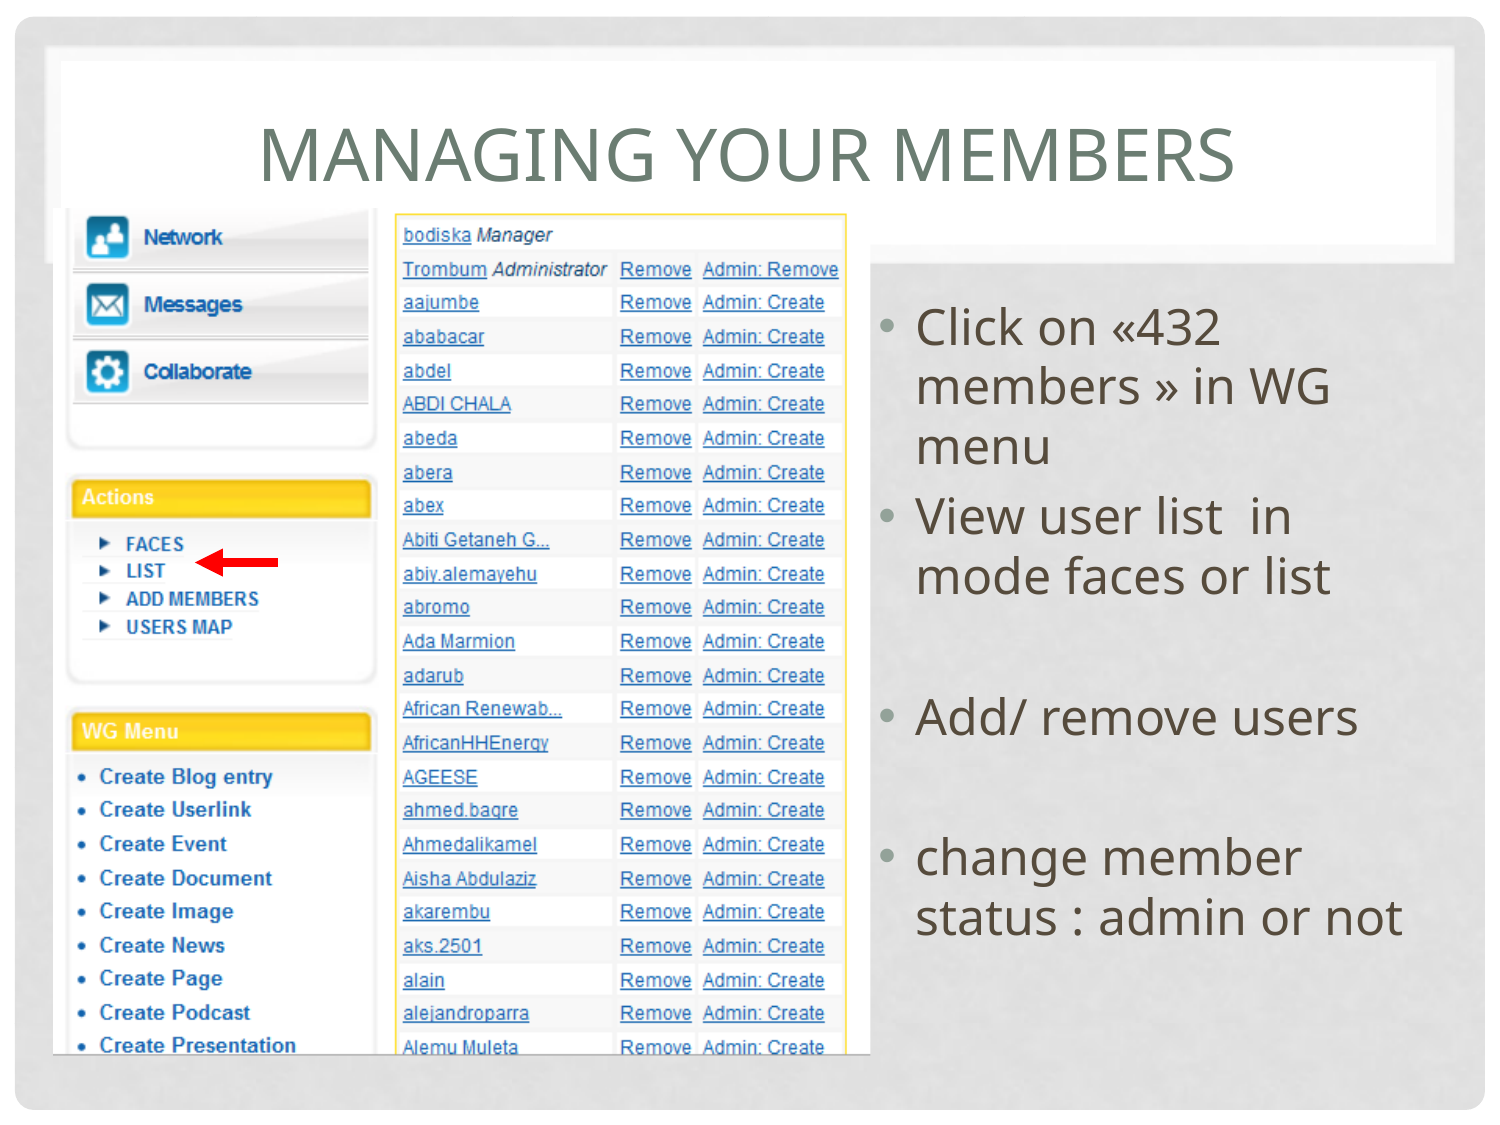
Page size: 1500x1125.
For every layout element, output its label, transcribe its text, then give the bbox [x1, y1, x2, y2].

title Managing your members [69, 66, 1425, 238]
list Click on «432 members » in WG menu View user list in mode faces or list Add/ remove users change member status : admin or not [871, 287, 1425, 1005]
picture [52, 207, 871, 1057]
